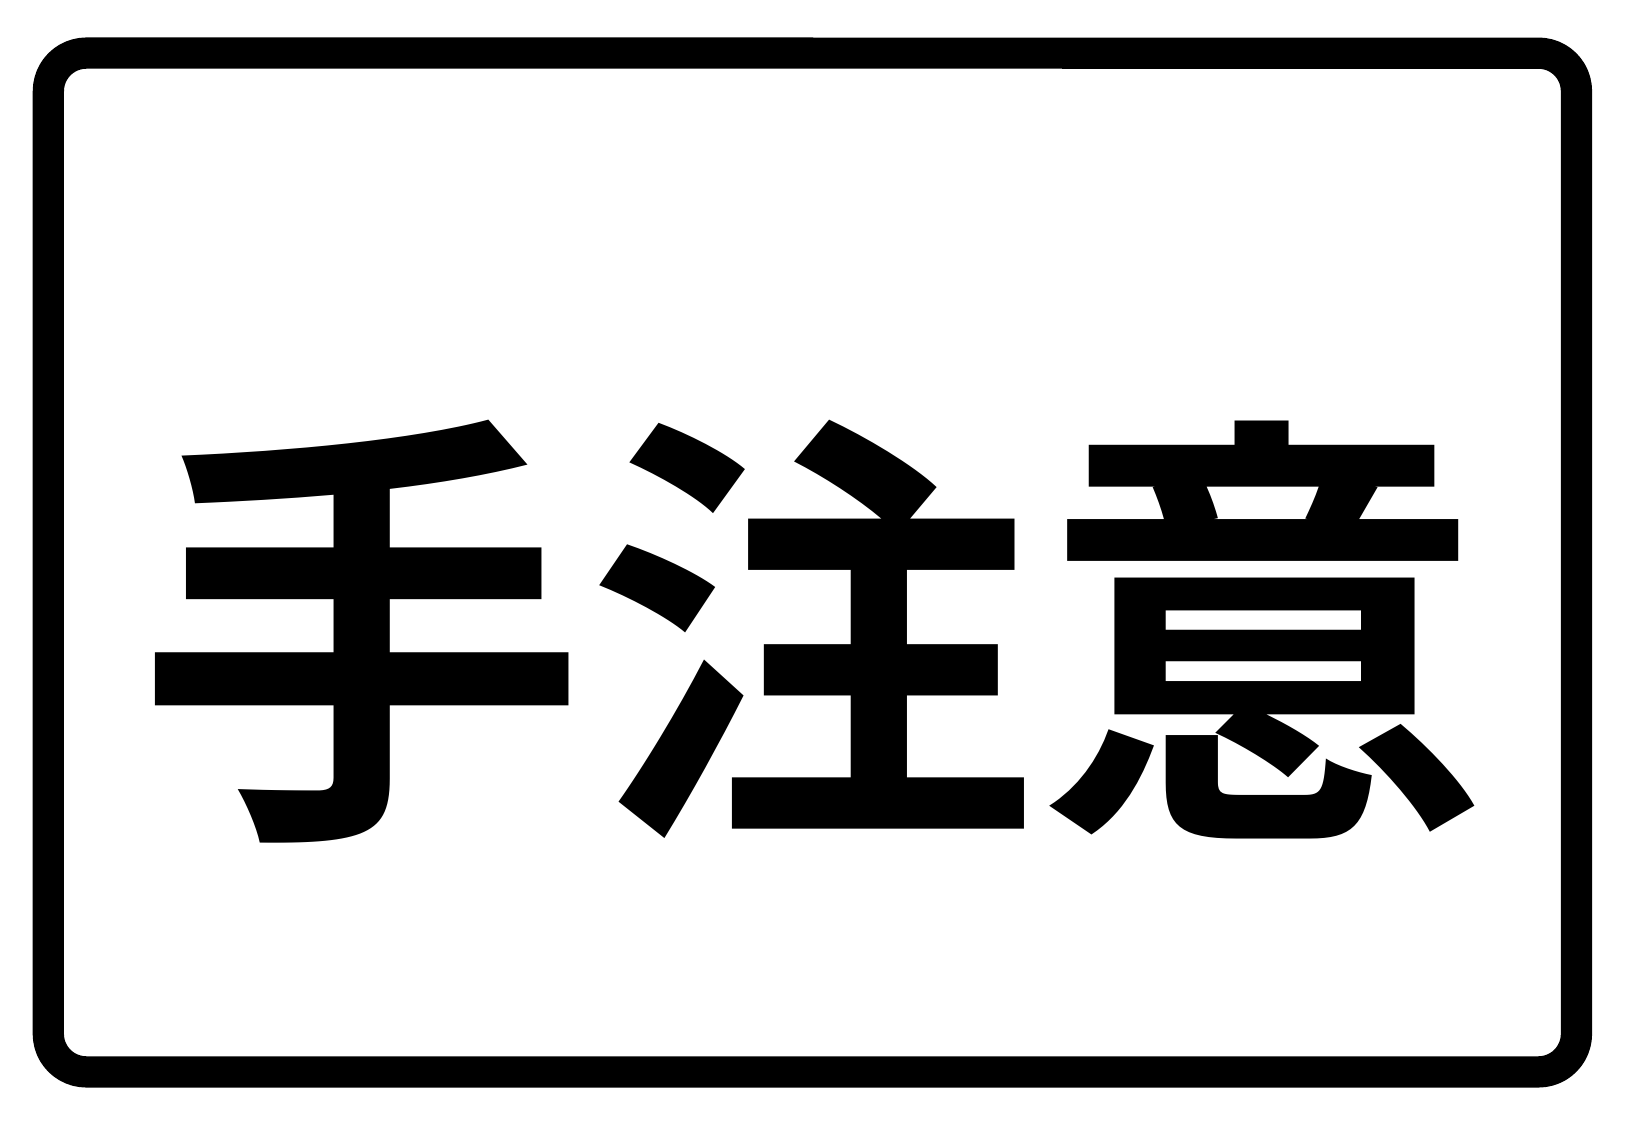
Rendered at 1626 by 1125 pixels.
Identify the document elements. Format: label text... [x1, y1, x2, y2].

text_box [46, 902, 1579, 1075]
text_box [46, 50, 1579, 346]
text_box 手注意 [0, 346, 1625, 902]
